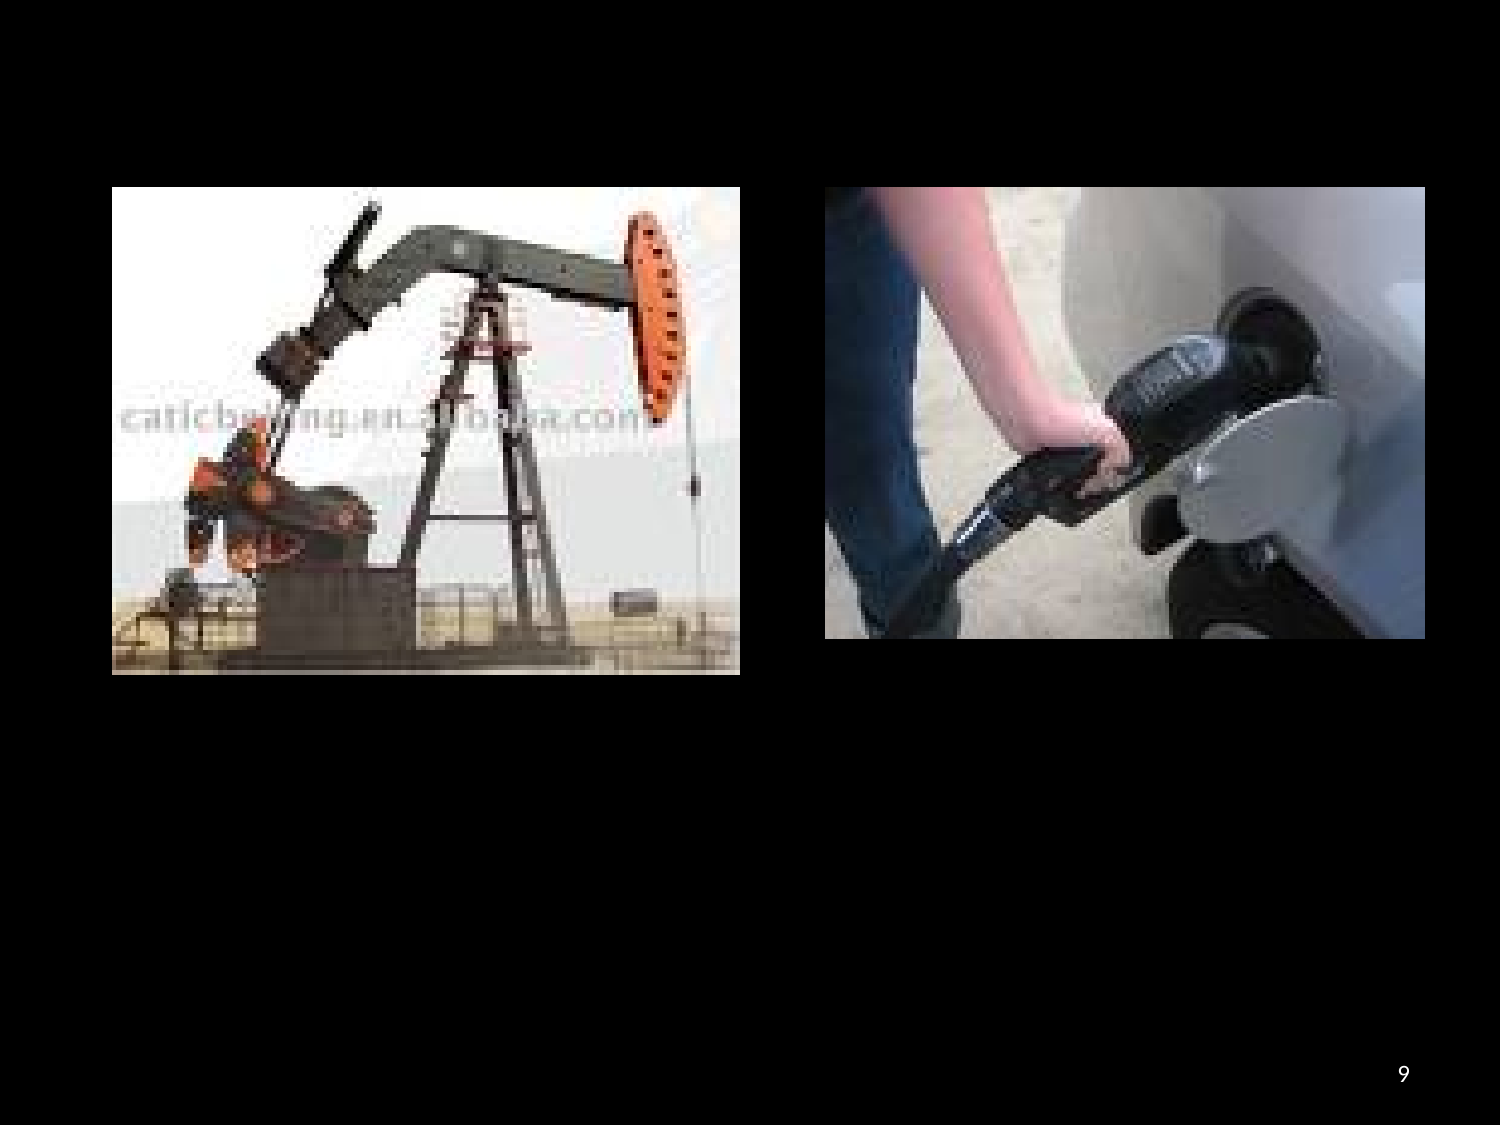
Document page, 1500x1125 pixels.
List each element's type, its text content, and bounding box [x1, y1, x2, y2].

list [112, 187, 741, 676]
slide_number 9 [1074, 1042, 1425, 1103]
picture [824, 187, 1425, 640]
